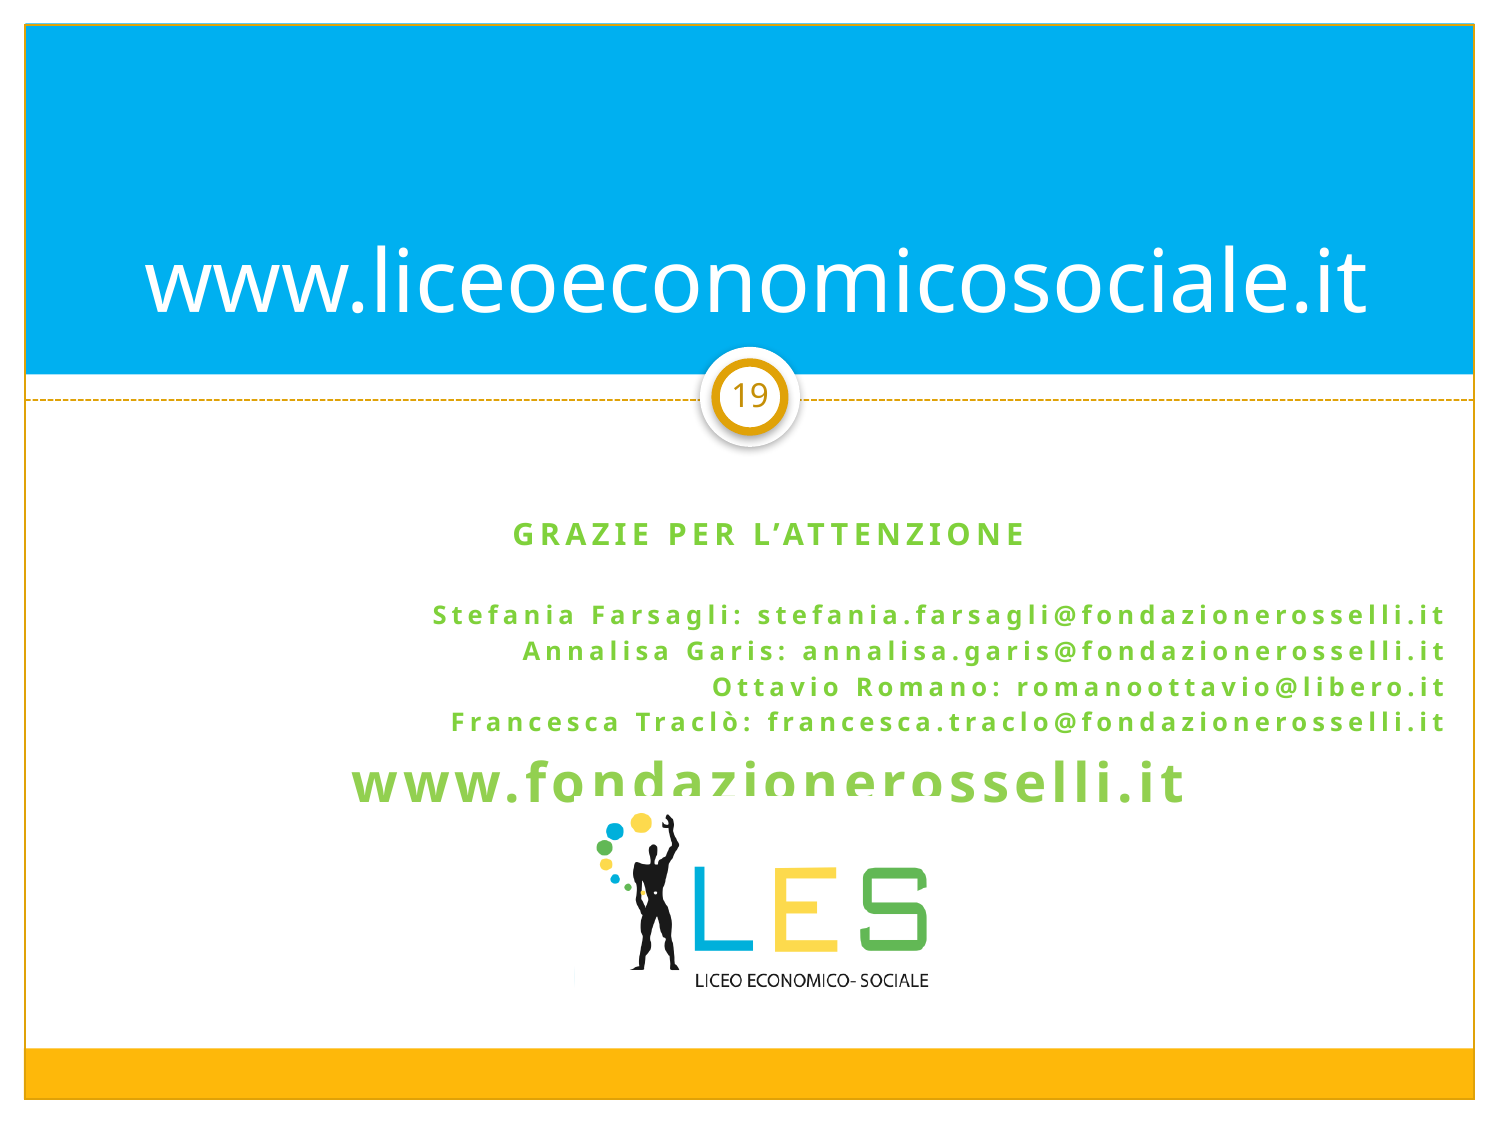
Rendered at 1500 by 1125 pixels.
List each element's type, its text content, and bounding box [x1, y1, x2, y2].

list Grazie per l’Attenzione Stefania Farsagli: stefania.farsagli@fondazionerosselli.it Annalisa Garis: annalisa.garis@fondazionerosselli.it Ottavio Romano: romanoottavio@libero.it Francesca Traclò: francesca.traclo@fondazionerosselli.it www.fondazionerosselli.it [76, 467, 1460, 822]
title www.liceoeconomicosociale.it [118, 87, 1394, 338]
picture [573, 796, 946, 992]
slide_number 19 [712, 360, 788, 433]
